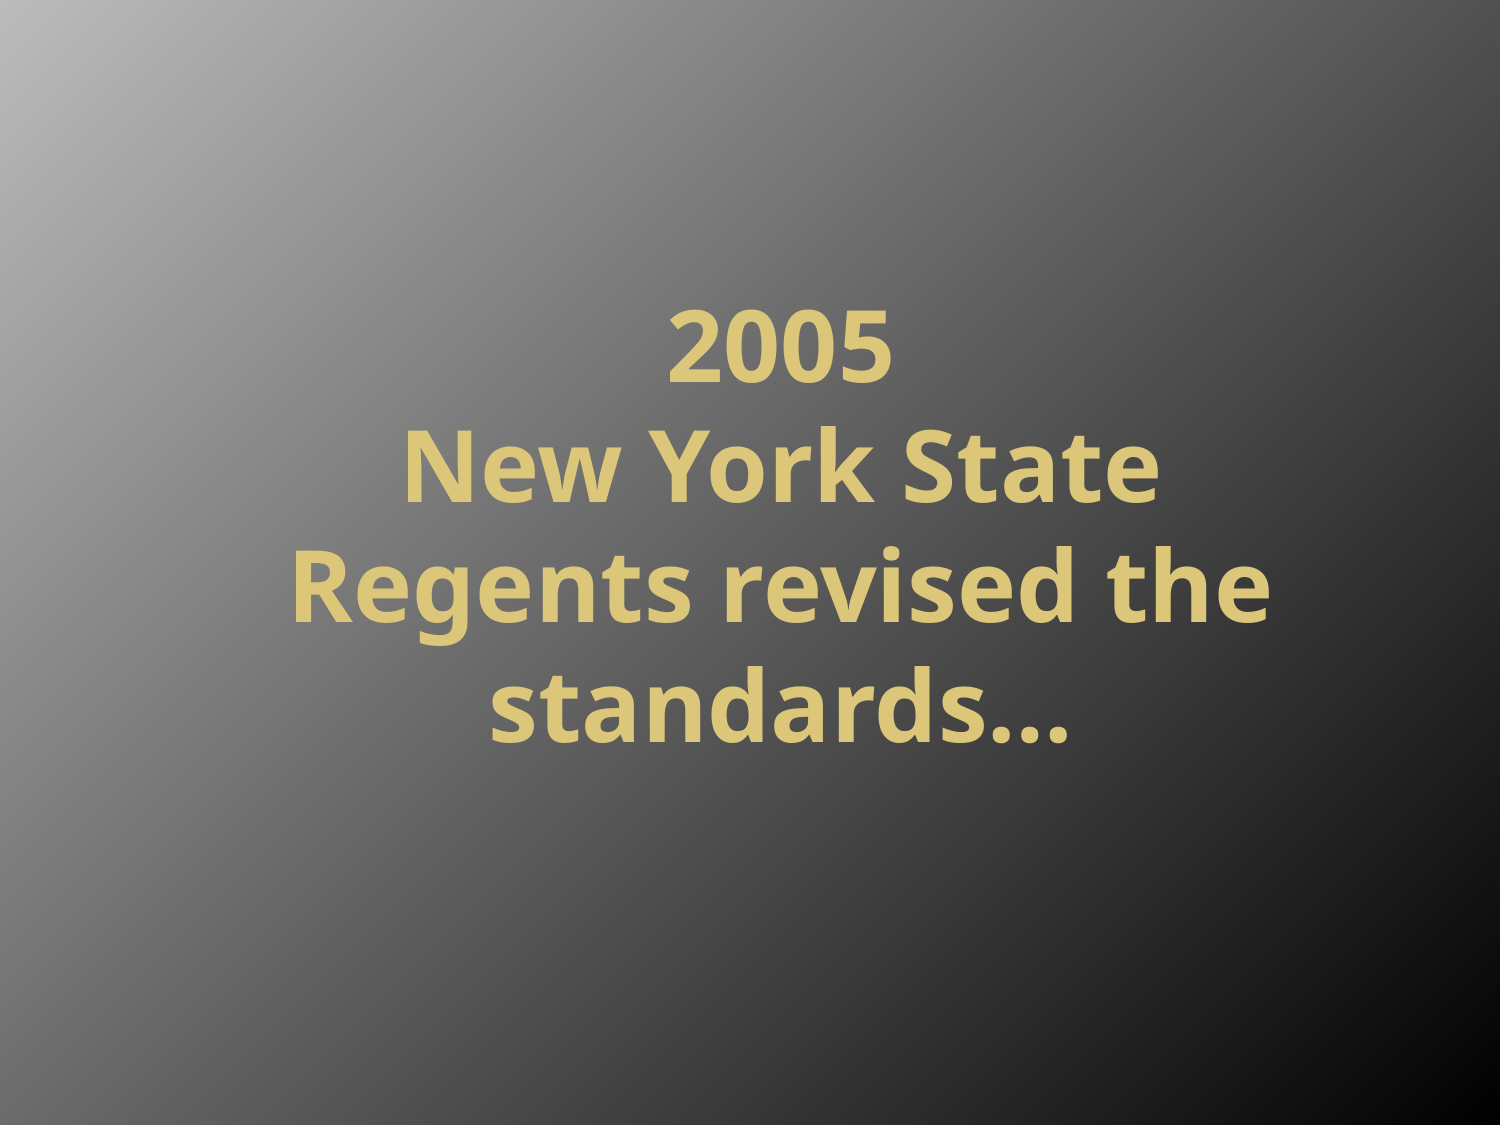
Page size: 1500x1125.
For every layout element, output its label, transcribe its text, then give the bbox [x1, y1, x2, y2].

title 2005 New York State Regents revised the standards… [200, 462, 1363, 763]
